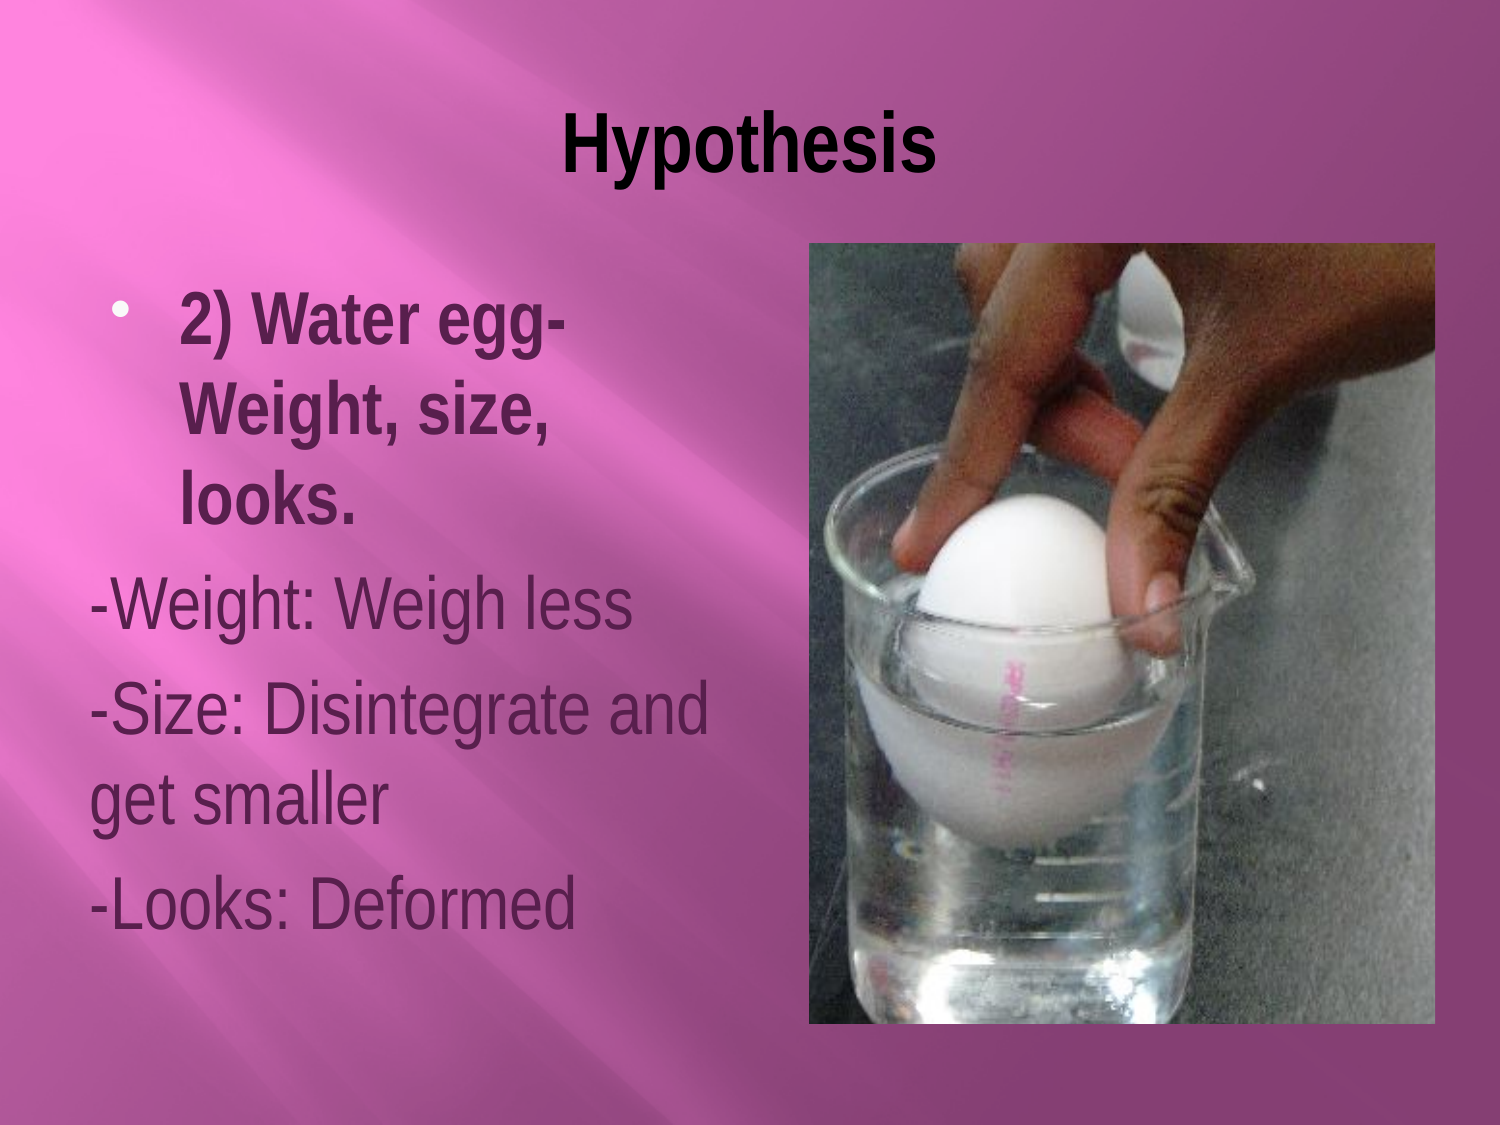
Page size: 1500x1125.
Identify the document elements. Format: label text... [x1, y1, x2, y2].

title Hypothesis [75, 45, 1425, 233]
list 2) Water egg- Weight, size, looks. -Weight: Weigh less -Size: Disintegrate and get smaller -Looks: Deformed [75, 262, 738, 1005]
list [808, 243, 1436, 1024]
